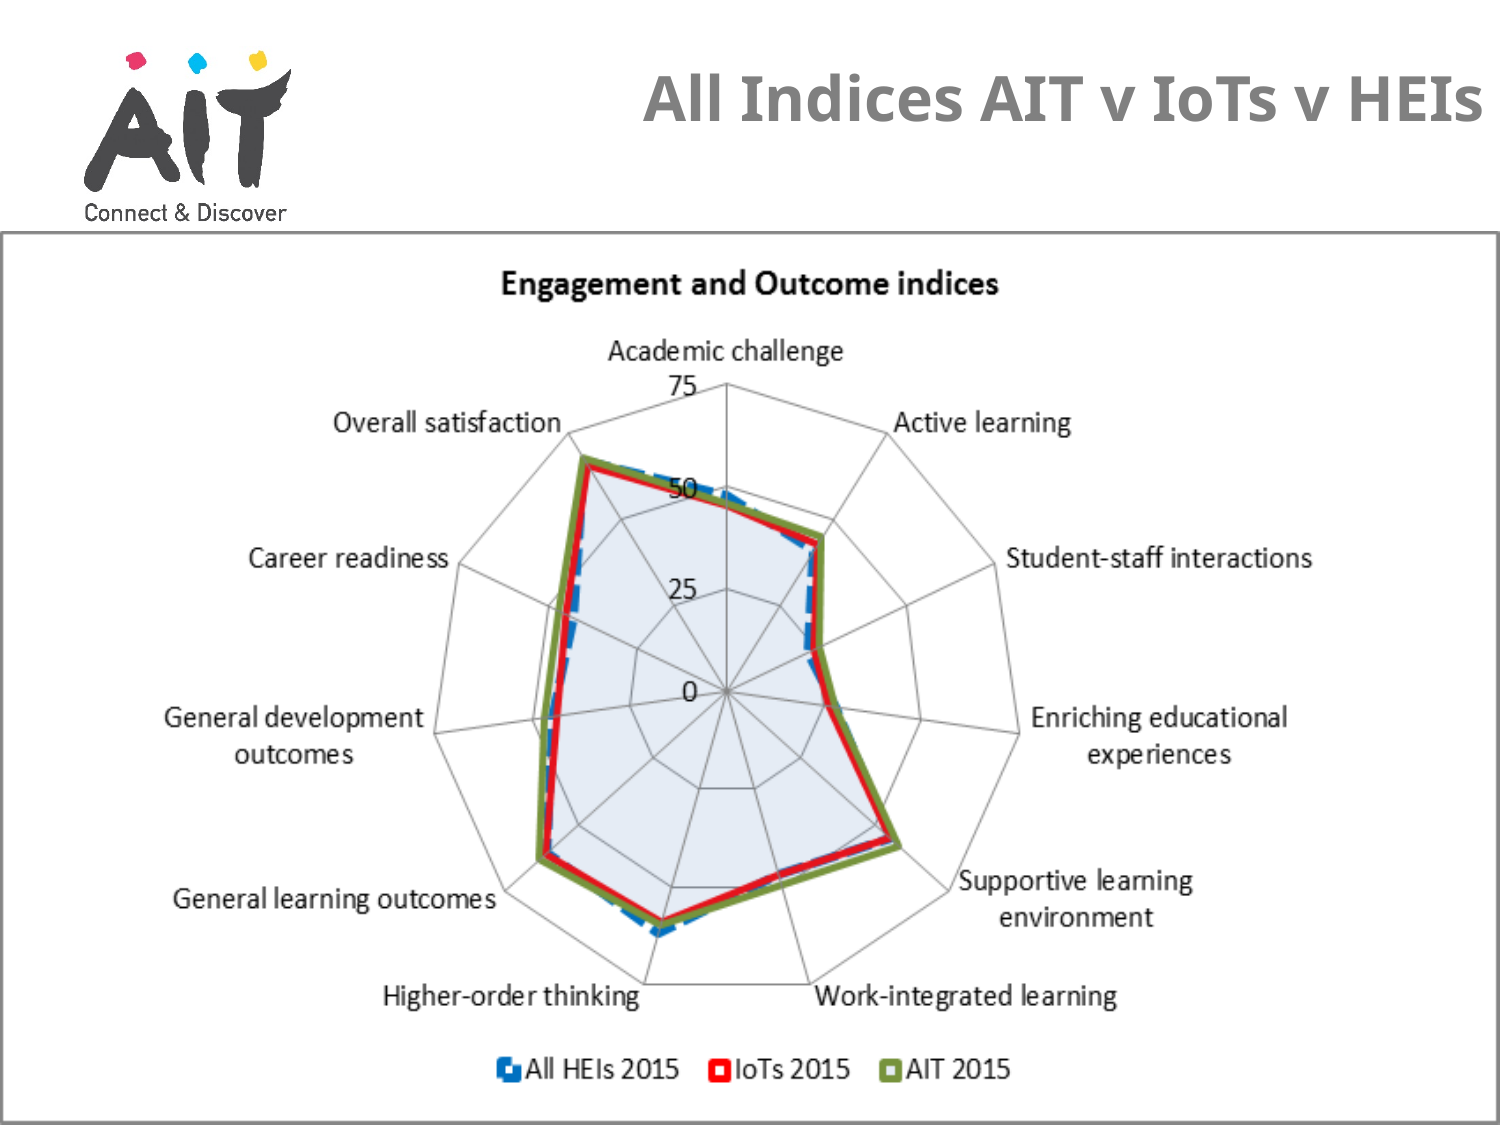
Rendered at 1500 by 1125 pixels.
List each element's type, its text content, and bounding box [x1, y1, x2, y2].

text_box All Indices AIT v IoTs v HEIs [270, 30, 1500, 146]
picture [0, 46, 1500, 1125]
